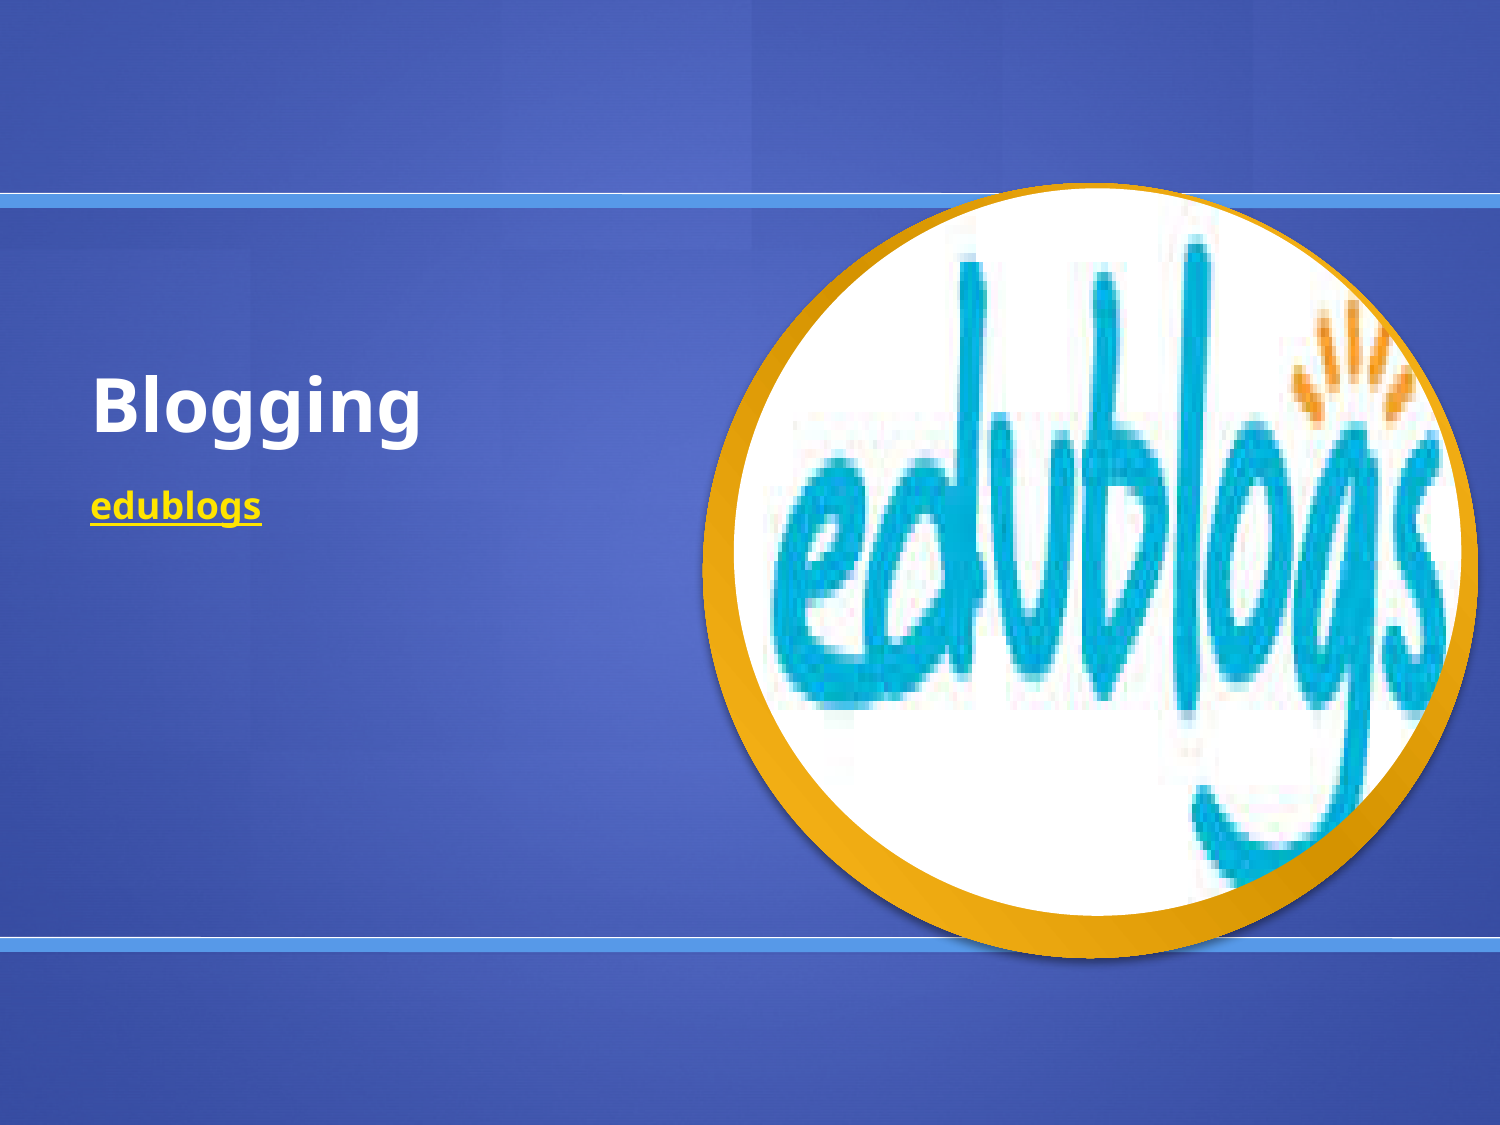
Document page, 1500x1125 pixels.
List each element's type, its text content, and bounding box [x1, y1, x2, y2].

picture [732, 187, 1463, 917]
title Blogging [75, 249, 663, 456]
list edublogs [75, 474, 663, 875]
